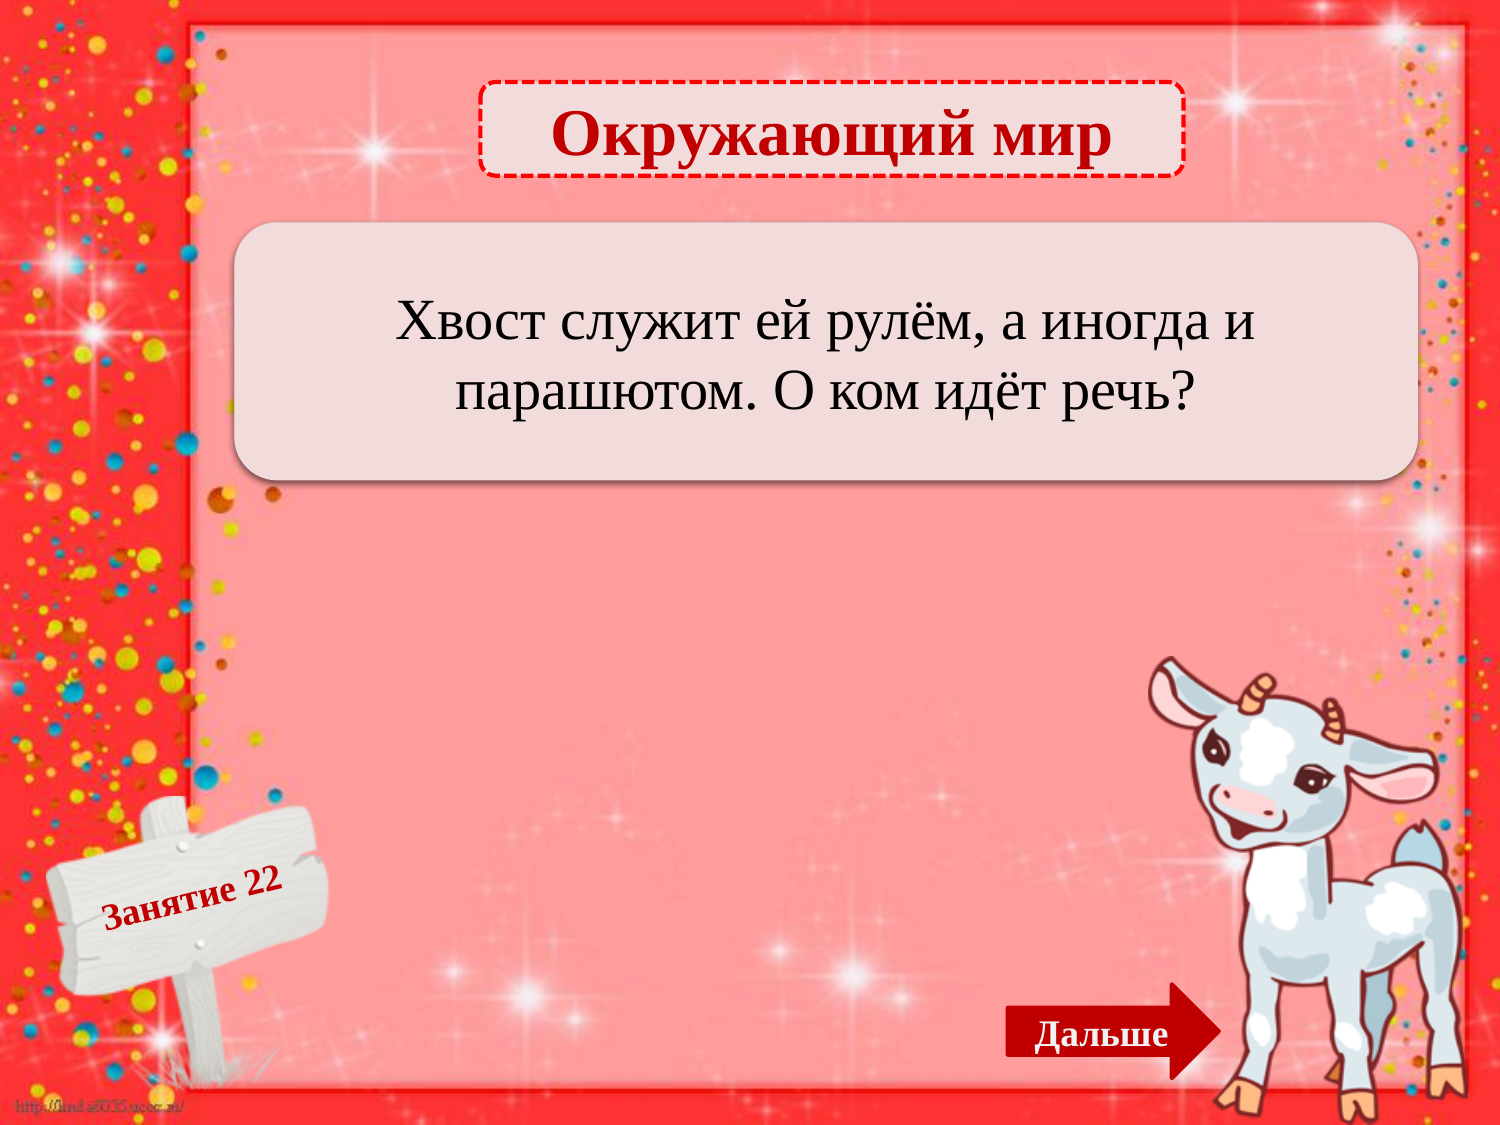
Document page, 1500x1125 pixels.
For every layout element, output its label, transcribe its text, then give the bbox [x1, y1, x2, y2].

picture [0, 0, 1500, 1125]
text_box Окружающий мир [478, 79, 1186, 178]
text_box Дальше [1005, 982, 1221, 1081]
text_box [232, 220, 1421, 483]
